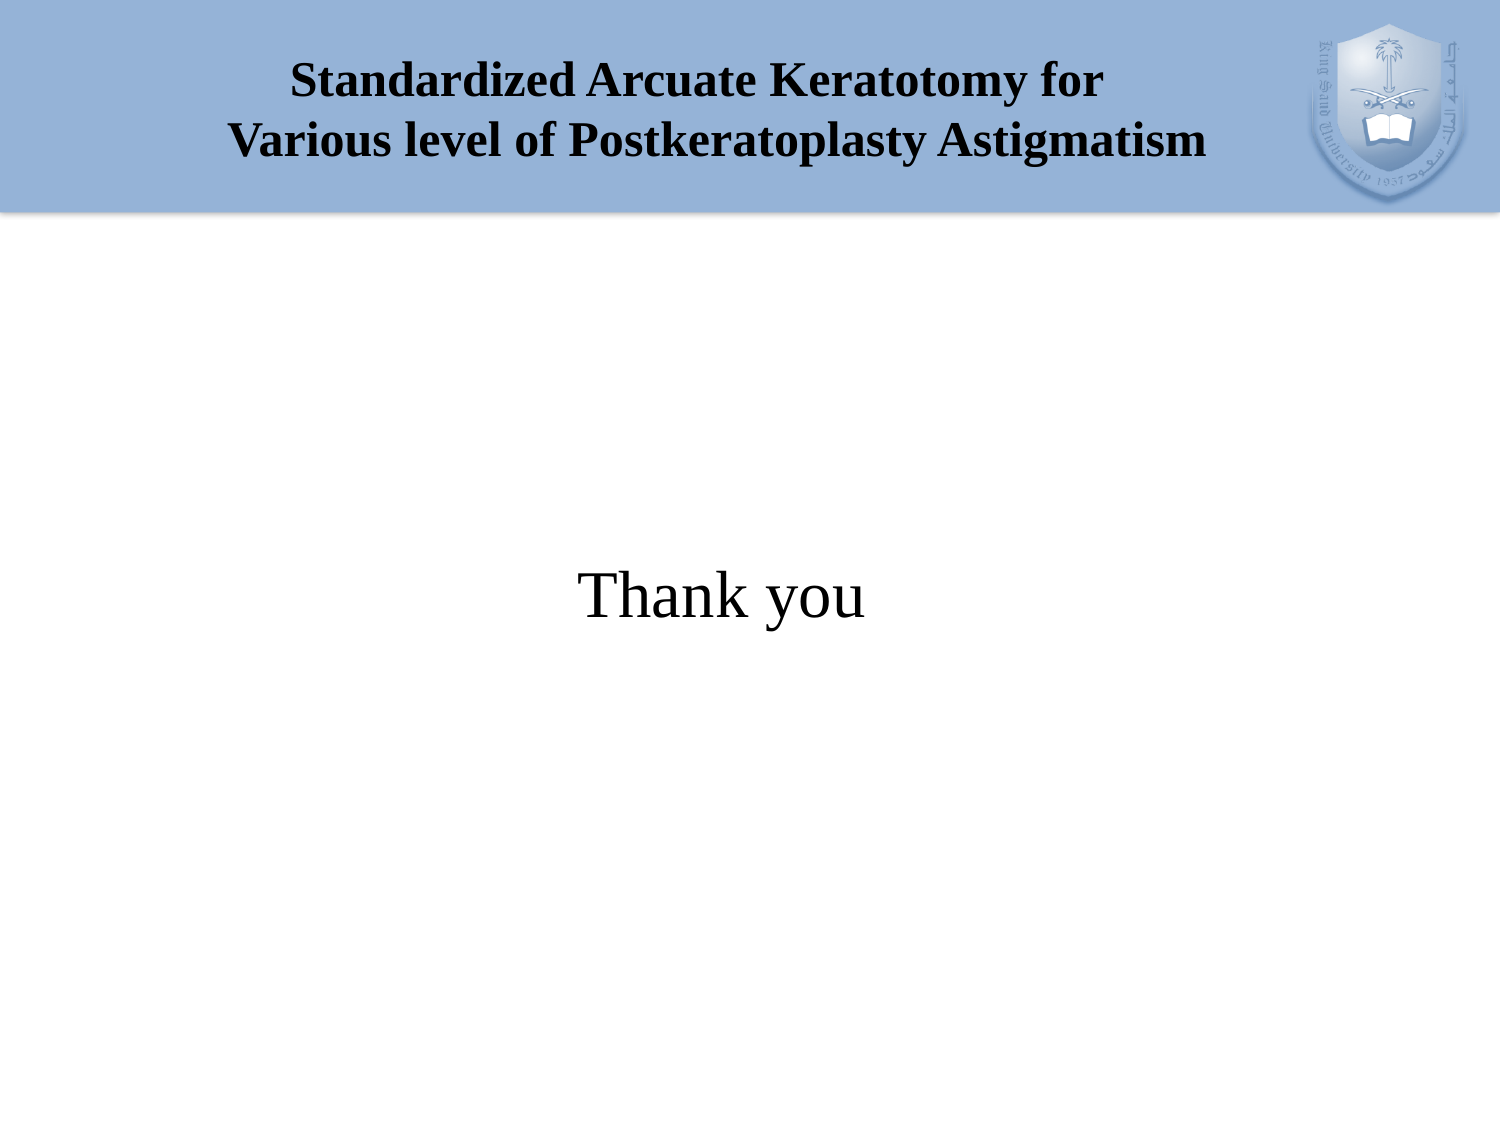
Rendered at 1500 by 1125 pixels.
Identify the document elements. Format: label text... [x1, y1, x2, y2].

text_box [32, 22, 1282, 185]
picture [1287, 12, 1488, 213]
list Thank you [75, 262, 1425, 1005]
text_box Standardized Arcuate Keratotomy for Various level of Postkeratoplasty Astigmatism [0, 0, 1500, 213]
